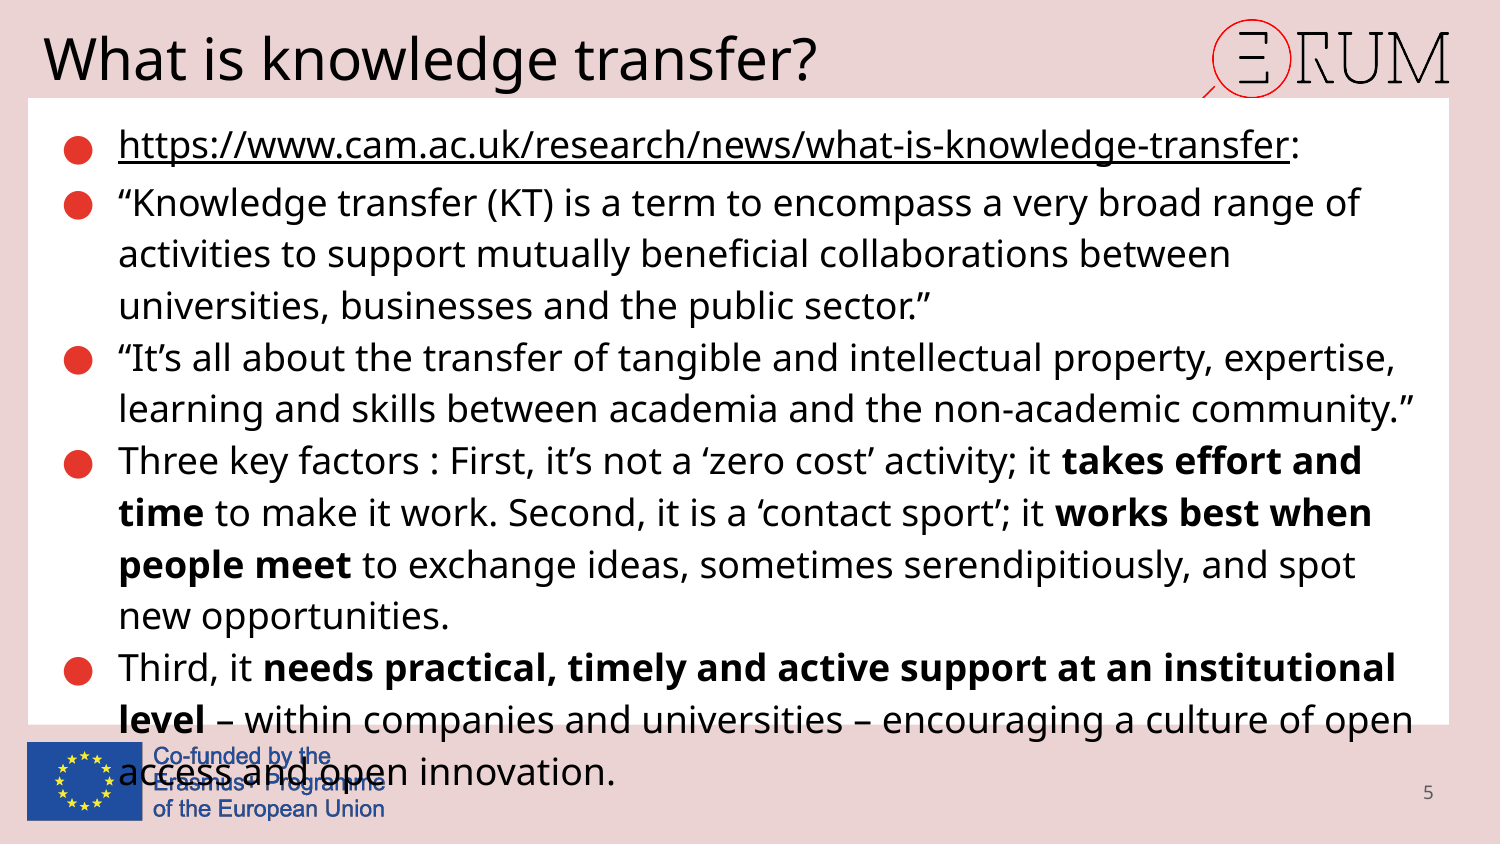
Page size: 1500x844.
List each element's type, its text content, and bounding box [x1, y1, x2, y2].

title What is knowledge transfer? [28, 7, 1145, 98]
picture [1136, 0, 1500, 137]
picture [27, 742, 385, 821]
list https://www.cam.ac.uk/research/news/what-is-knowledge-transfer: “Knowledge transfer (KT) is a term to encompass a very broad range of activities to support mutually beneficial collaborations between universities, businesses and the public sector.” “It’s all about the transfer of tangible and intellectual property, expertise, learning and skills between academia and the non-academic community.” Three key factors : First, it’s not a ‘zero cost’ activity; it takes effort and time to make it work. Second, it is a ‘contact sport’; it works best when people meet to exchange ideas, sometimes serendipitiously, and spot new opportunities. Third, it needs practical, timely and active support at an institutional level – within companies and universities – encouraging a culture of open access and open innovation. [28, 98, 1449, 725]
slide_number 5 [1358, 761, 1449, 826]
